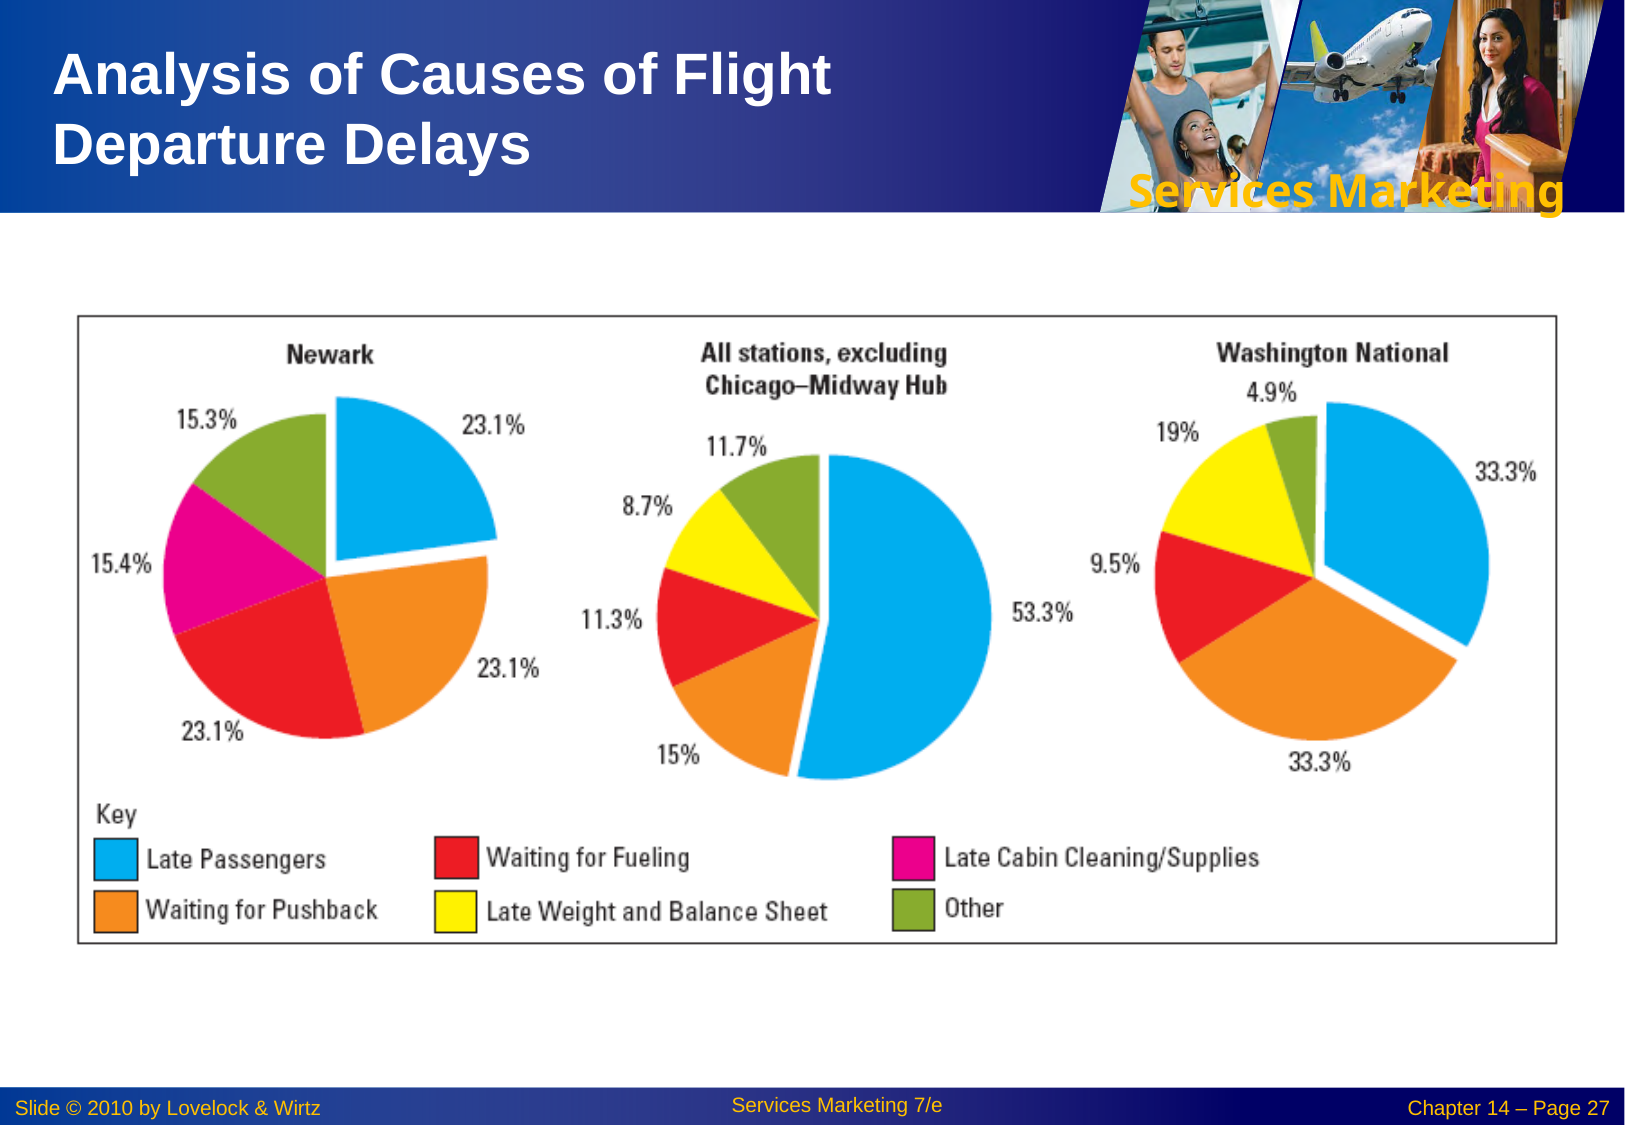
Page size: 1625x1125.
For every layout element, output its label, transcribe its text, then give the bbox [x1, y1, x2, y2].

picture [74, 312, 1563, 951]
picture [1100, 198, 1160, 213]
picture [1162, 0, 1604, 213]
picture [1546, 187, 1556, 202]
text_box [37, 0, 1438, 198]
title Analysis of Causes of Flight Departure Delays [36, 37, 1088, 176]
